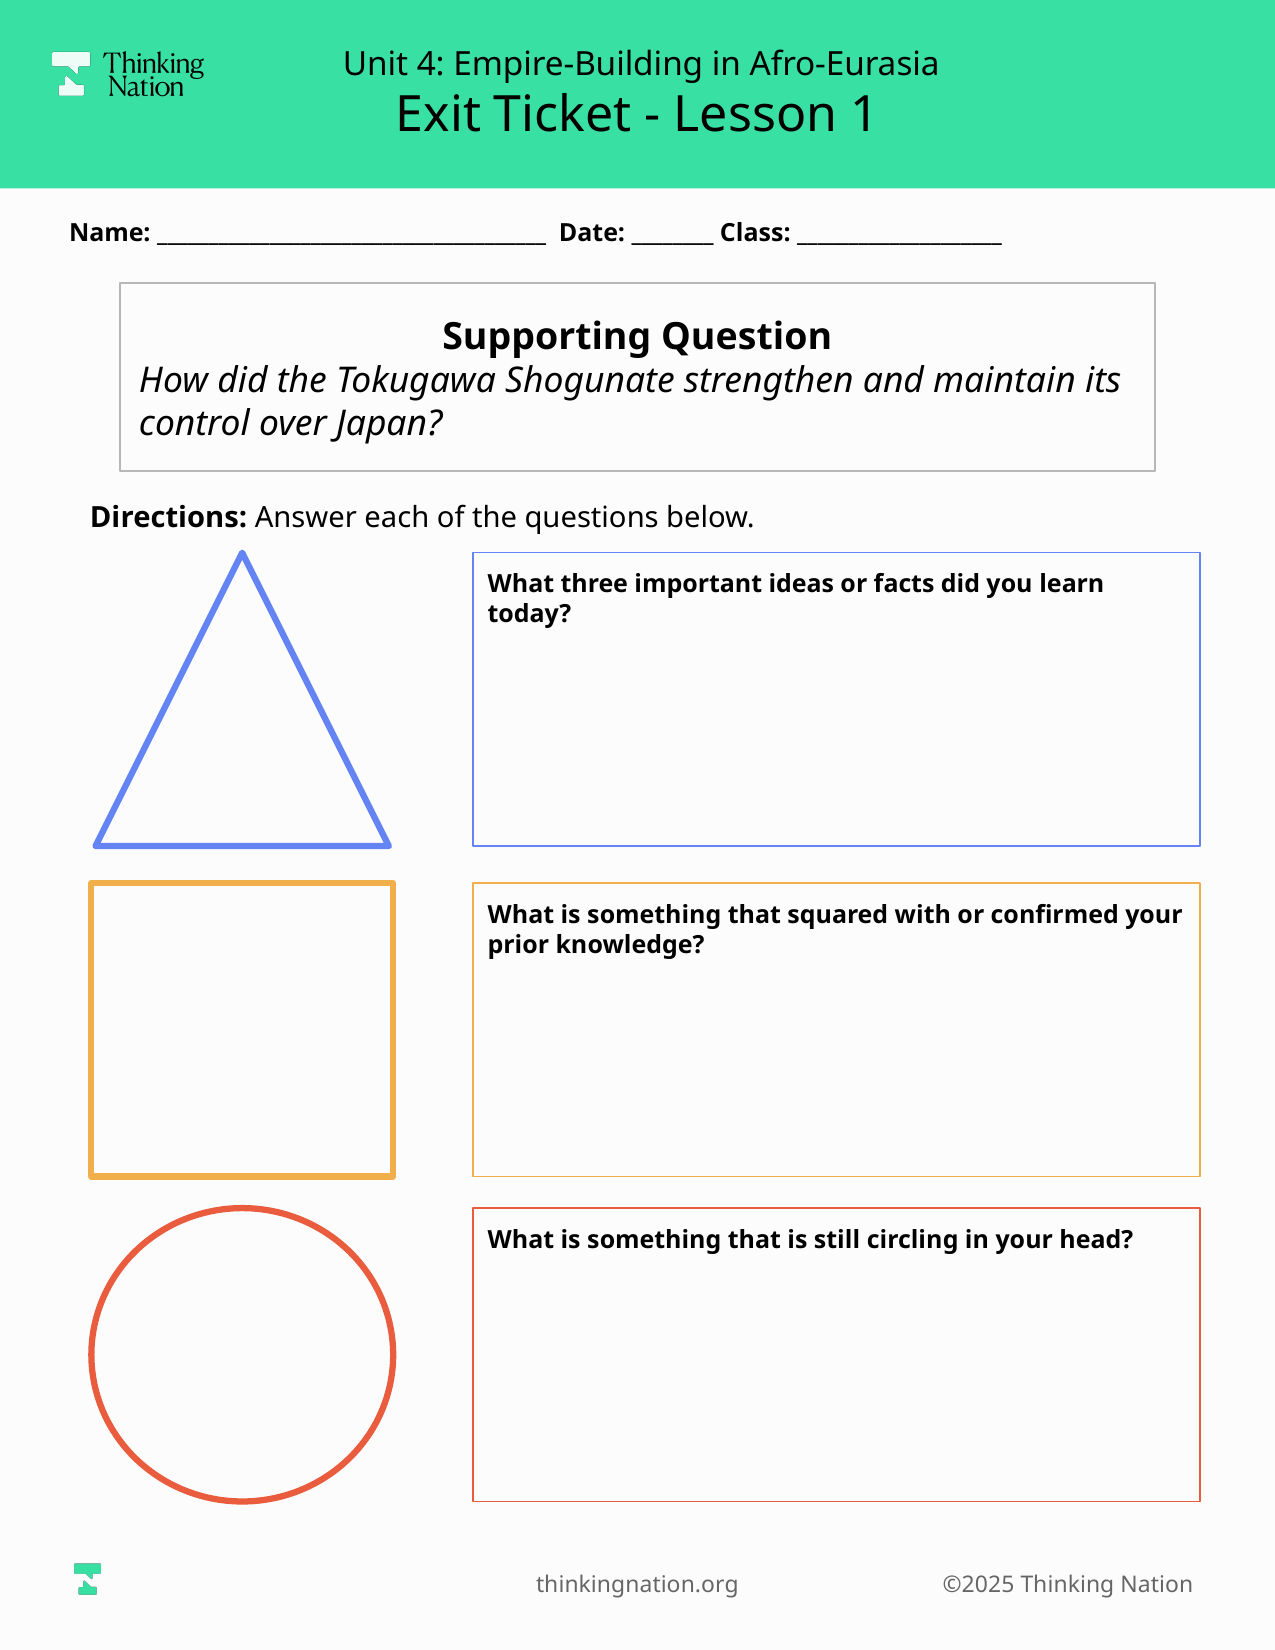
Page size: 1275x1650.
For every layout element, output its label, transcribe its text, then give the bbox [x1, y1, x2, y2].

picture [35, 37, 210, 110]
picture [65, 1557, 109, 1601]
text_box What three important ideas or facts did you learn today? [472, 552, 1201, 847]
text_box What is something that squared with or confirmed your prior knowledge? [472, 883, 1201, 1177]
text_box What is something that is still circling in your head? [472, 1208, 1201, 1502]
text_box [95, 552, 389, 847]
text_box Unit 4: Empire-Building in Afro-Eurasia Exit Ticket - Lesson 1 [0, 0, 1275, 189]
text_box ©2025 Thinking Nation [907, 1553, 1210, 1605]
text_box [91, 883, 394, 1177]
text_box Directions: Answer each of the questions below. [74, 483, 1201, 548]
text_box thinkingnation.org [486, 1553, 789, 1605]
text_box Supporting Question How did the Tokugawa Shogunate strengthen and maintain its control over Japan? [119, 282, 1156, 472]
text_box Name: ______________________________________ Date: ________ Class: ____________________ [54, 201, 1221, 262]
text_box [91, 1208, 394, 1502]
